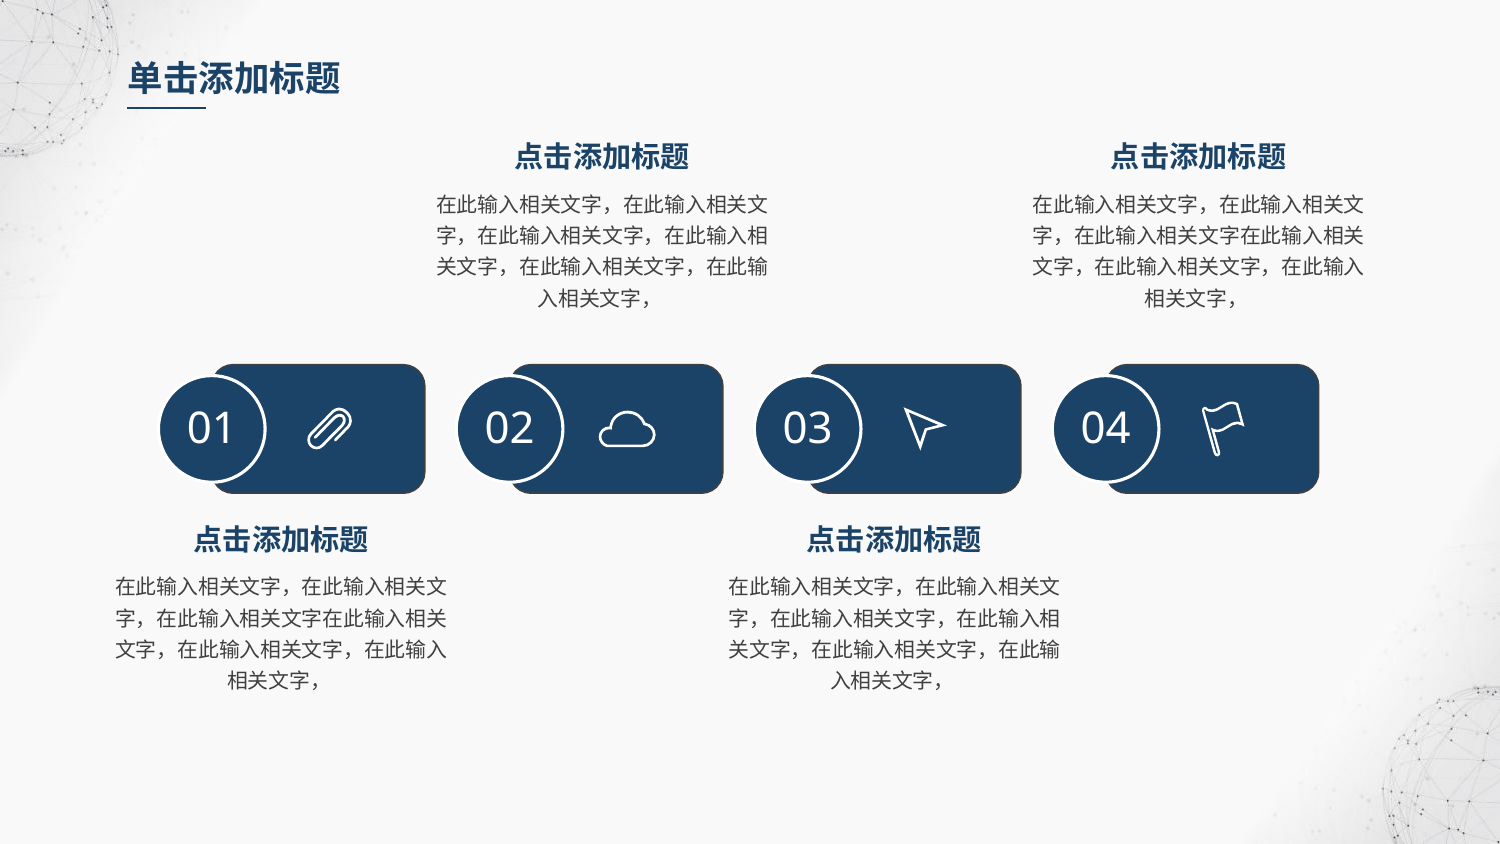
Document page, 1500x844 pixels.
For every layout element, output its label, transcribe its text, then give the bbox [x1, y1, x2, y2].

text_box 点击添加标题 [503, 132, 702, 179]
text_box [1052, 364, 1319, 494]
text_box 点击添加标题 [1099, 132, 1298, 179]
text_box 在此输入相关文字，在此输入相关文字，在此输入相关文字，在此输入相关文字，在此输入相关文字，在此输入相关文字， [416, 179, 789, 316]
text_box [158, 364, 425, 494]
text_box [754, 364, 1021, 494]
text_box 点击添加标题 [182, 515, 381, 562]
picture [0, 0, 1500, 844]
text_box 单击添加标题 [116, 50, 488, 105]
text_box 在此输入相关文字，在此输入相关文字，在此输入相关文字在此输入相关文字，在此输入相关文字，在此输入相关文字， [1012, 179, 1385, 316]
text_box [456, 364, 723, 494]
text_box 在此输入相关文字，在此输入相关文字，在此输入相关文字，在此输入相关文字，在此输入相关文字，在此输入相关文字， [708, 562, 1081, 699]
text_box 点击添加标题 [795, 515, 994, 562]
text_box 在此输入相关文字，在此输入相关文字，在此输入相关文字在此输入相关文字，在此输入相关文字，在此输入相关文字， [95, 562, 468, 699]
